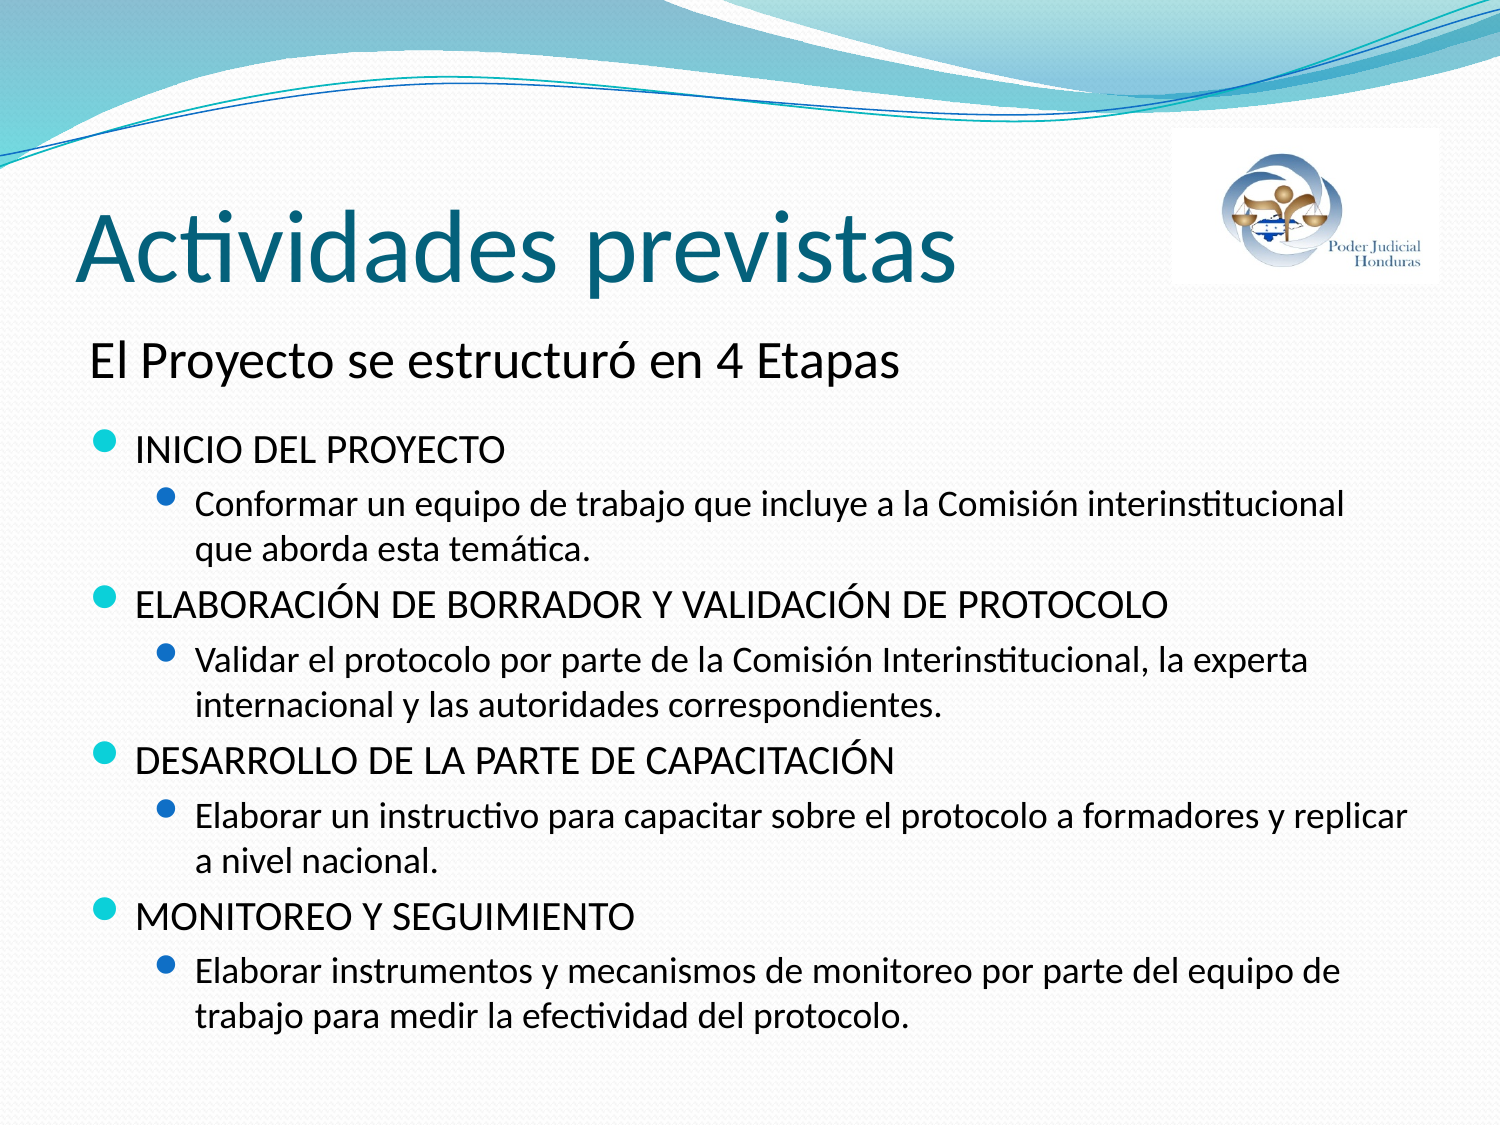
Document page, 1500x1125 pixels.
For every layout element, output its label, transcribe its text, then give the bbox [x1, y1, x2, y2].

list El Proyecto se estructuró en 4 Etapas INICIO DEL PROYECTO Conformar un equipo de trabajo que incluye a la Comisión interinstitucional que aborda esta temática. ELABORACIÓN DE BORRADOR Y VALIDACIÓN DE PROTOCOLO Validar el protocolo por parte de la Comisión Interinstitucional, la experta internacional y las autoridades correspondientes. DESARROLLO DE LA PARTE DE CAPACITACIÓN Elaborar un instructivo para capacitar sobre el protocolo a formadores y replicar a nivel nacional. MONITOREO Y SEGUIMIENTO Elaborar instrumentos y mecanismos de monitoreo por parte del equipo de trabajo para medir la efectividad del protocolo. [75, 317, 1425, 1079]
title Actividades previstas [75, 115, 1425, 303]
picture [1171, 128, 1440, 284]
